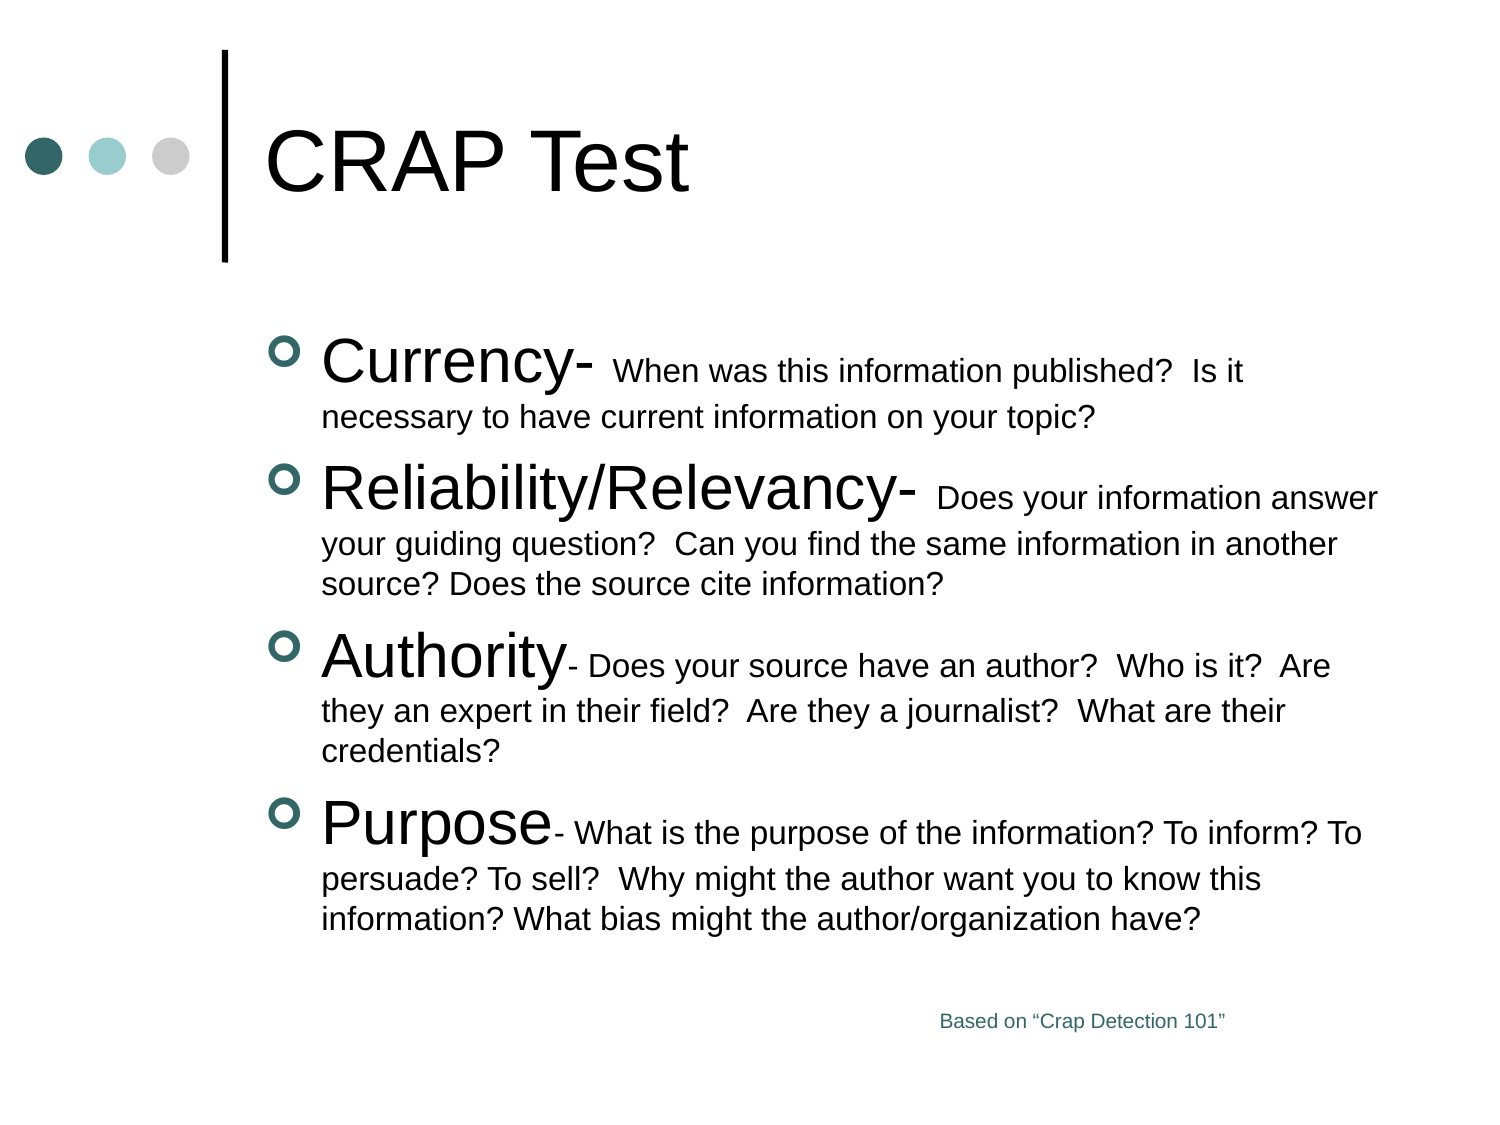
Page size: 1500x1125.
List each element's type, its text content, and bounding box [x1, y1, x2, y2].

text_box Based on “Crap Detection 101” [924, 999, 1363, 1040]
list Currency- When was this information published? Is it necessary to have current information on your topic? Reliability/Relevancy- Does your information answer your guiding question? Can you find the same information in another source? Does the source cite information? Authority- Does your source have an author? Who is it? Are they an expert in their field? Are they a journalist? What are their credentials? Purpose- What is the purpose of the information? To inform? To persuade? To sell? Why might the author want you to know this information? What bias might the author/organization have? [249, 312, 1400, 988]
title CRAP Test [249, 31, 1400, 282]
